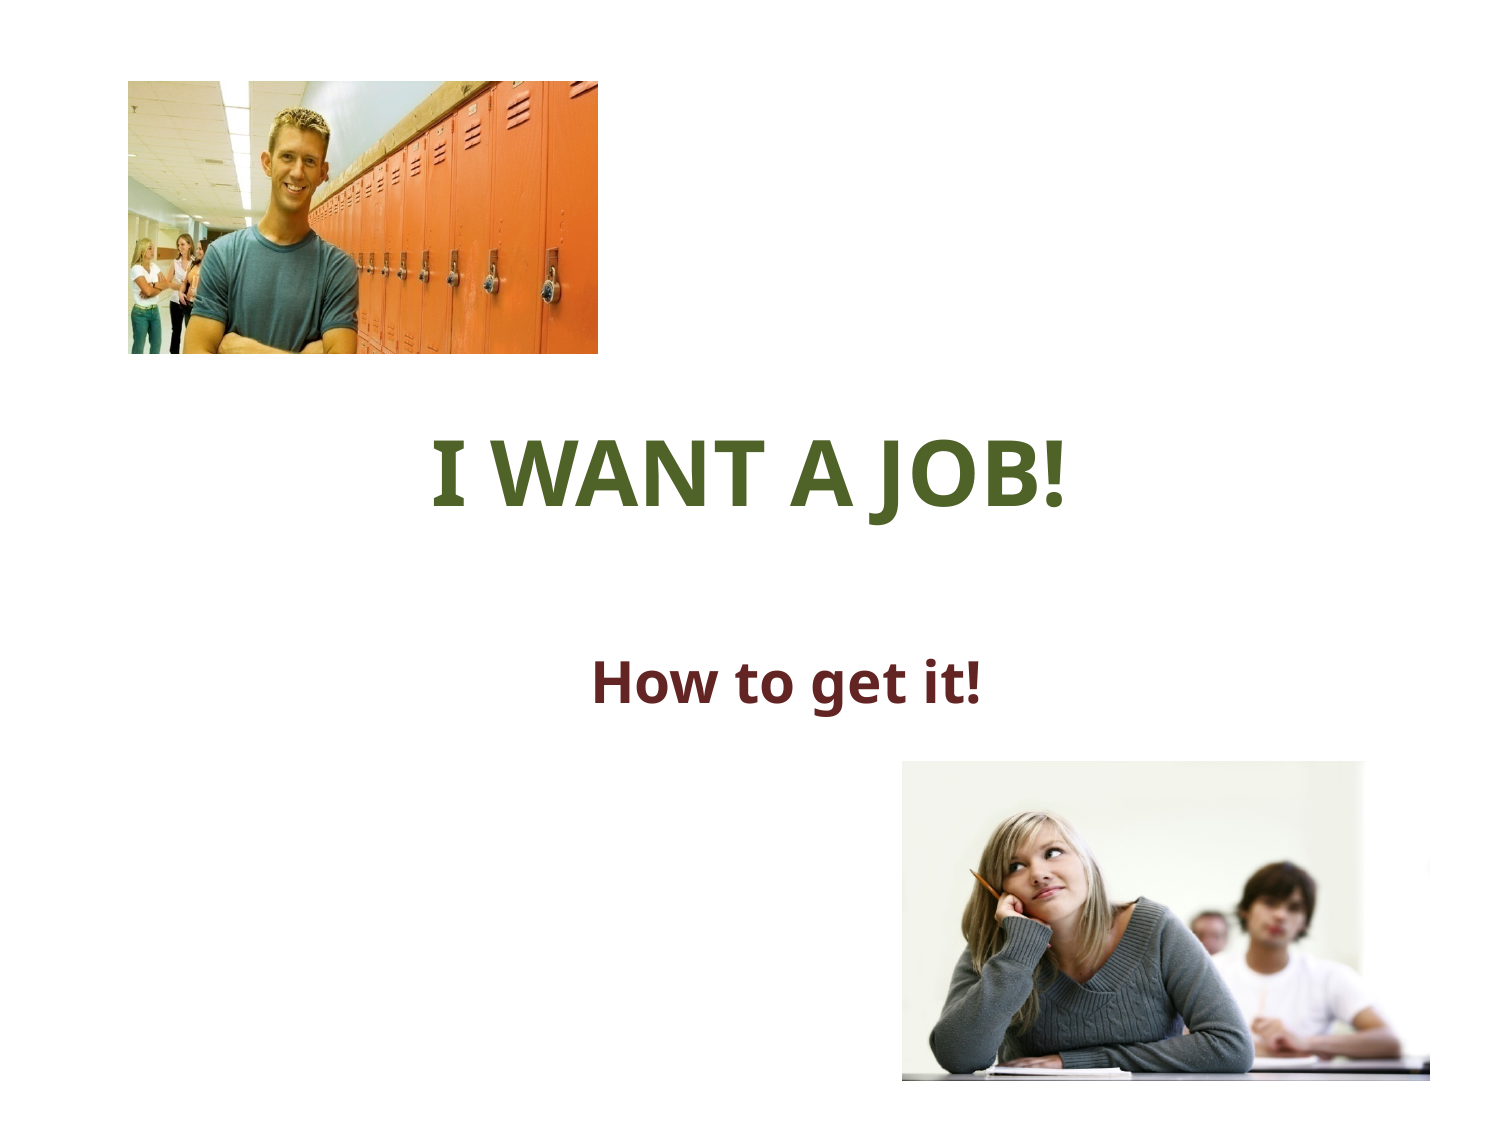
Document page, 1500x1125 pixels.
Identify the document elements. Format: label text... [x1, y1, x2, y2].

subtitle How to get it! [225, 637, 1348, 925]
title I WANT A JOB! [112, 349, 1388, 591]
picture [128, 81, 598, 355]
picture [902, 761, 1430, 1082]
